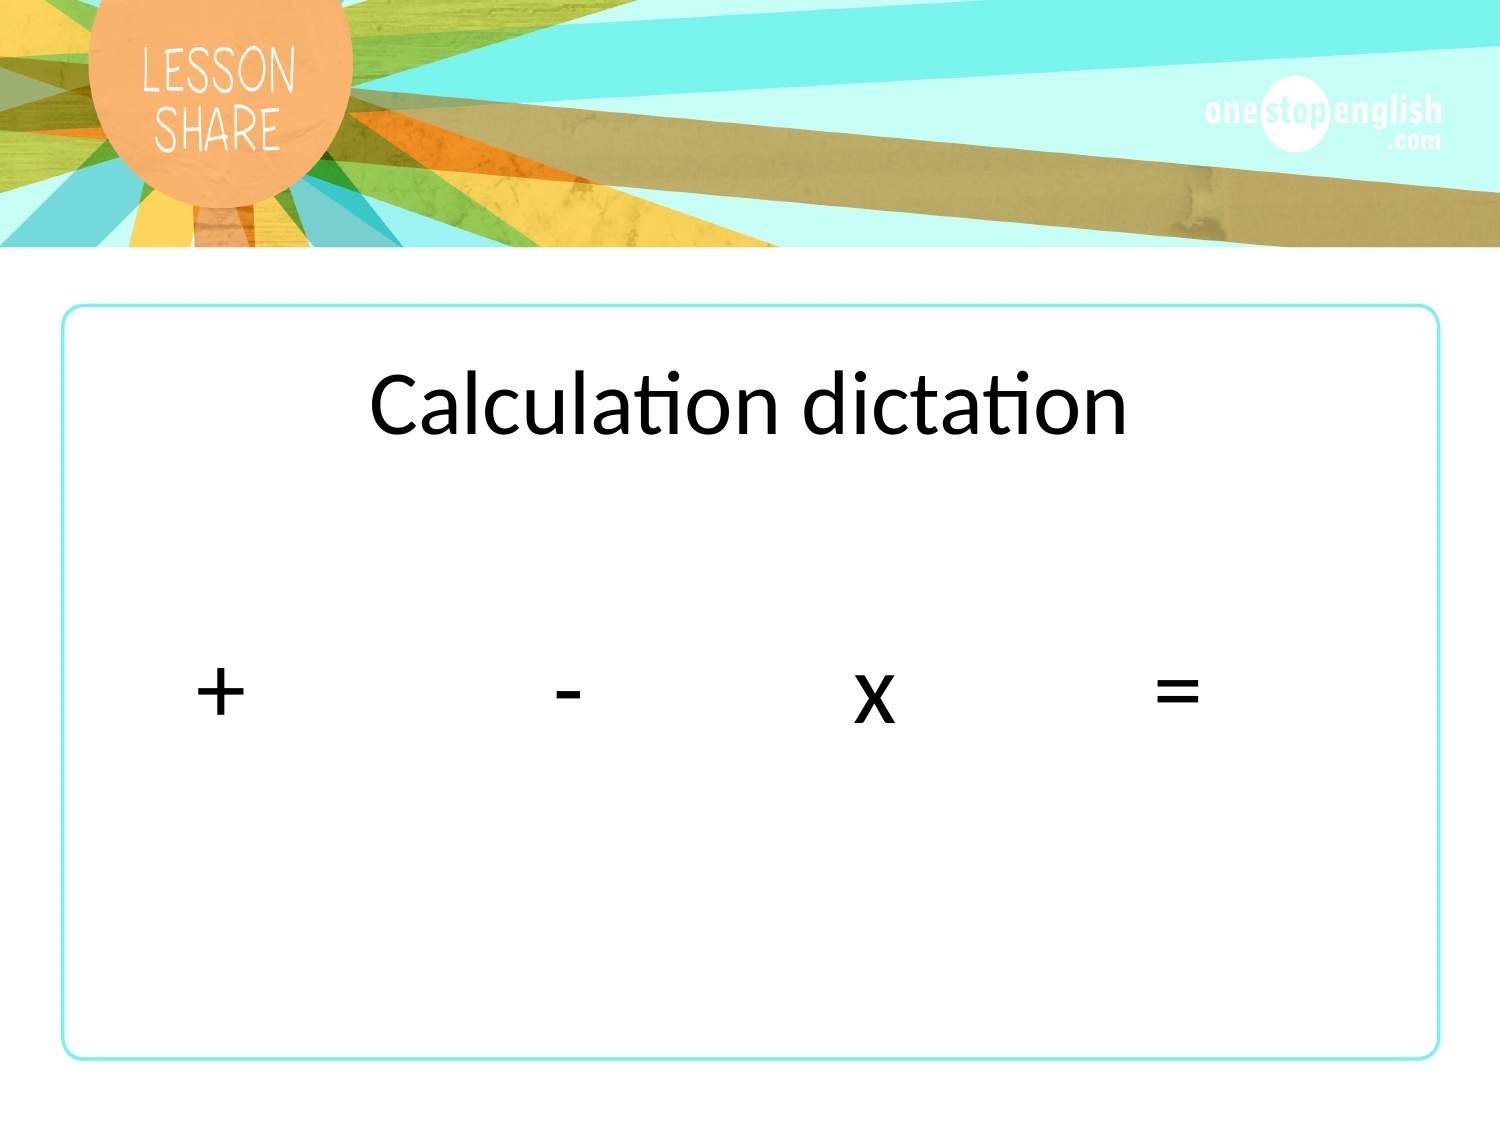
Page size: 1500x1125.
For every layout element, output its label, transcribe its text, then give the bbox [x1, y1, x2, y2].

title Calculation dictation [75, 304, 1425, 422]
picture [0, 0, 1500, 1125]
list + - x = [75, 422, 1425, 1125]
